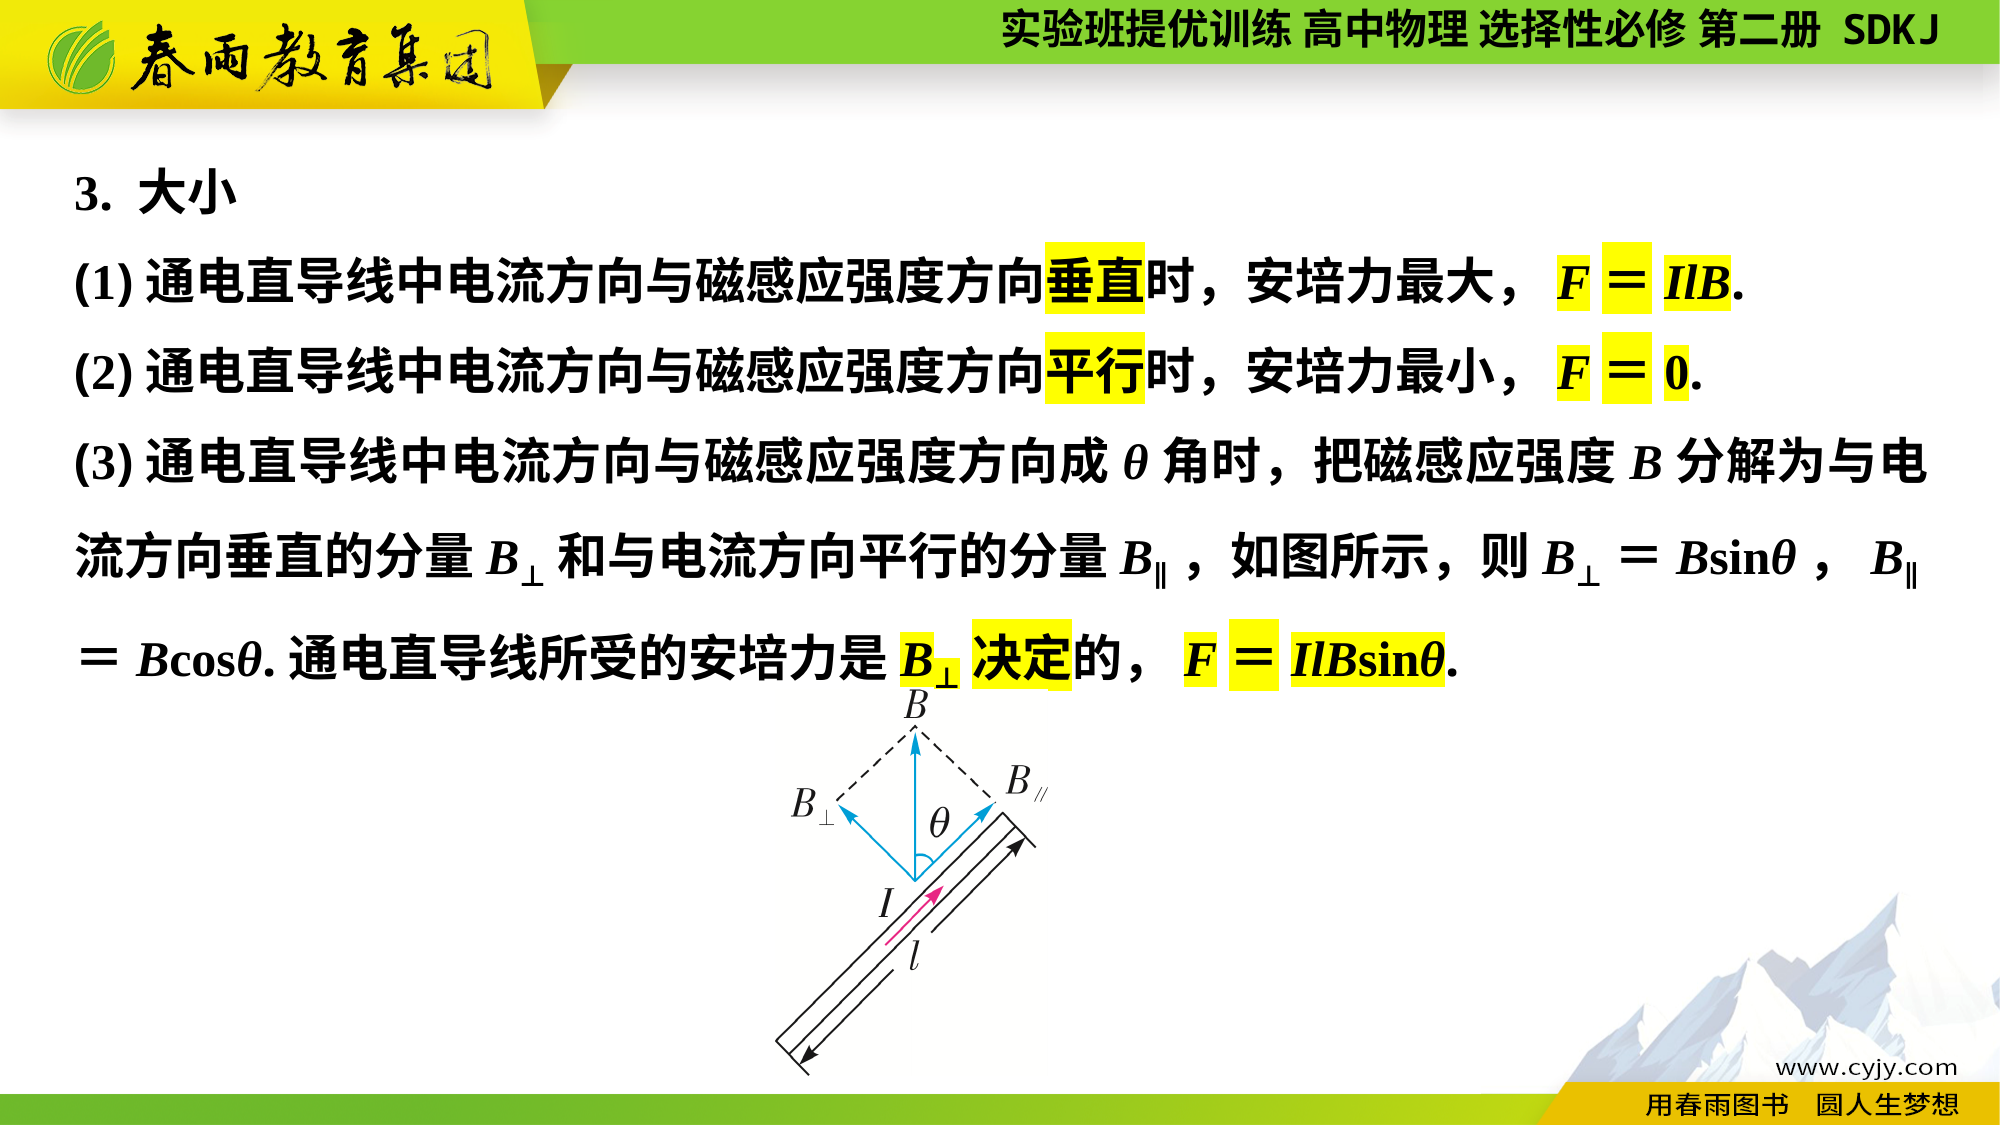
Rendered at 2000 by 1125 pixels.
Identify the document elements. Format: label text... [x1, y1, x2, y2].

list 3. 大小 (1)通电直导线中电流方向与磁感应强度方向垂直时，安培力最大，F＝IlB. (2)通电直导线中电流方向与磁感应强度方向平行时，安培力最小，F＝0. (3)通电直导线中电流方向与磁感应强度方向成θ角时，把磁感应强度B分解为与电流方向垂直的分量B⊥和与电流方向平行的分量B∥，如图所示，则B⊥＝Bsinθ，B∥＝Bcosθ.通电直导线所受的安培力是B⊥决定的，F＝IlBsinθ. [59, 122, 1944, 672]
picture [0, 0, 2000, 1125]
